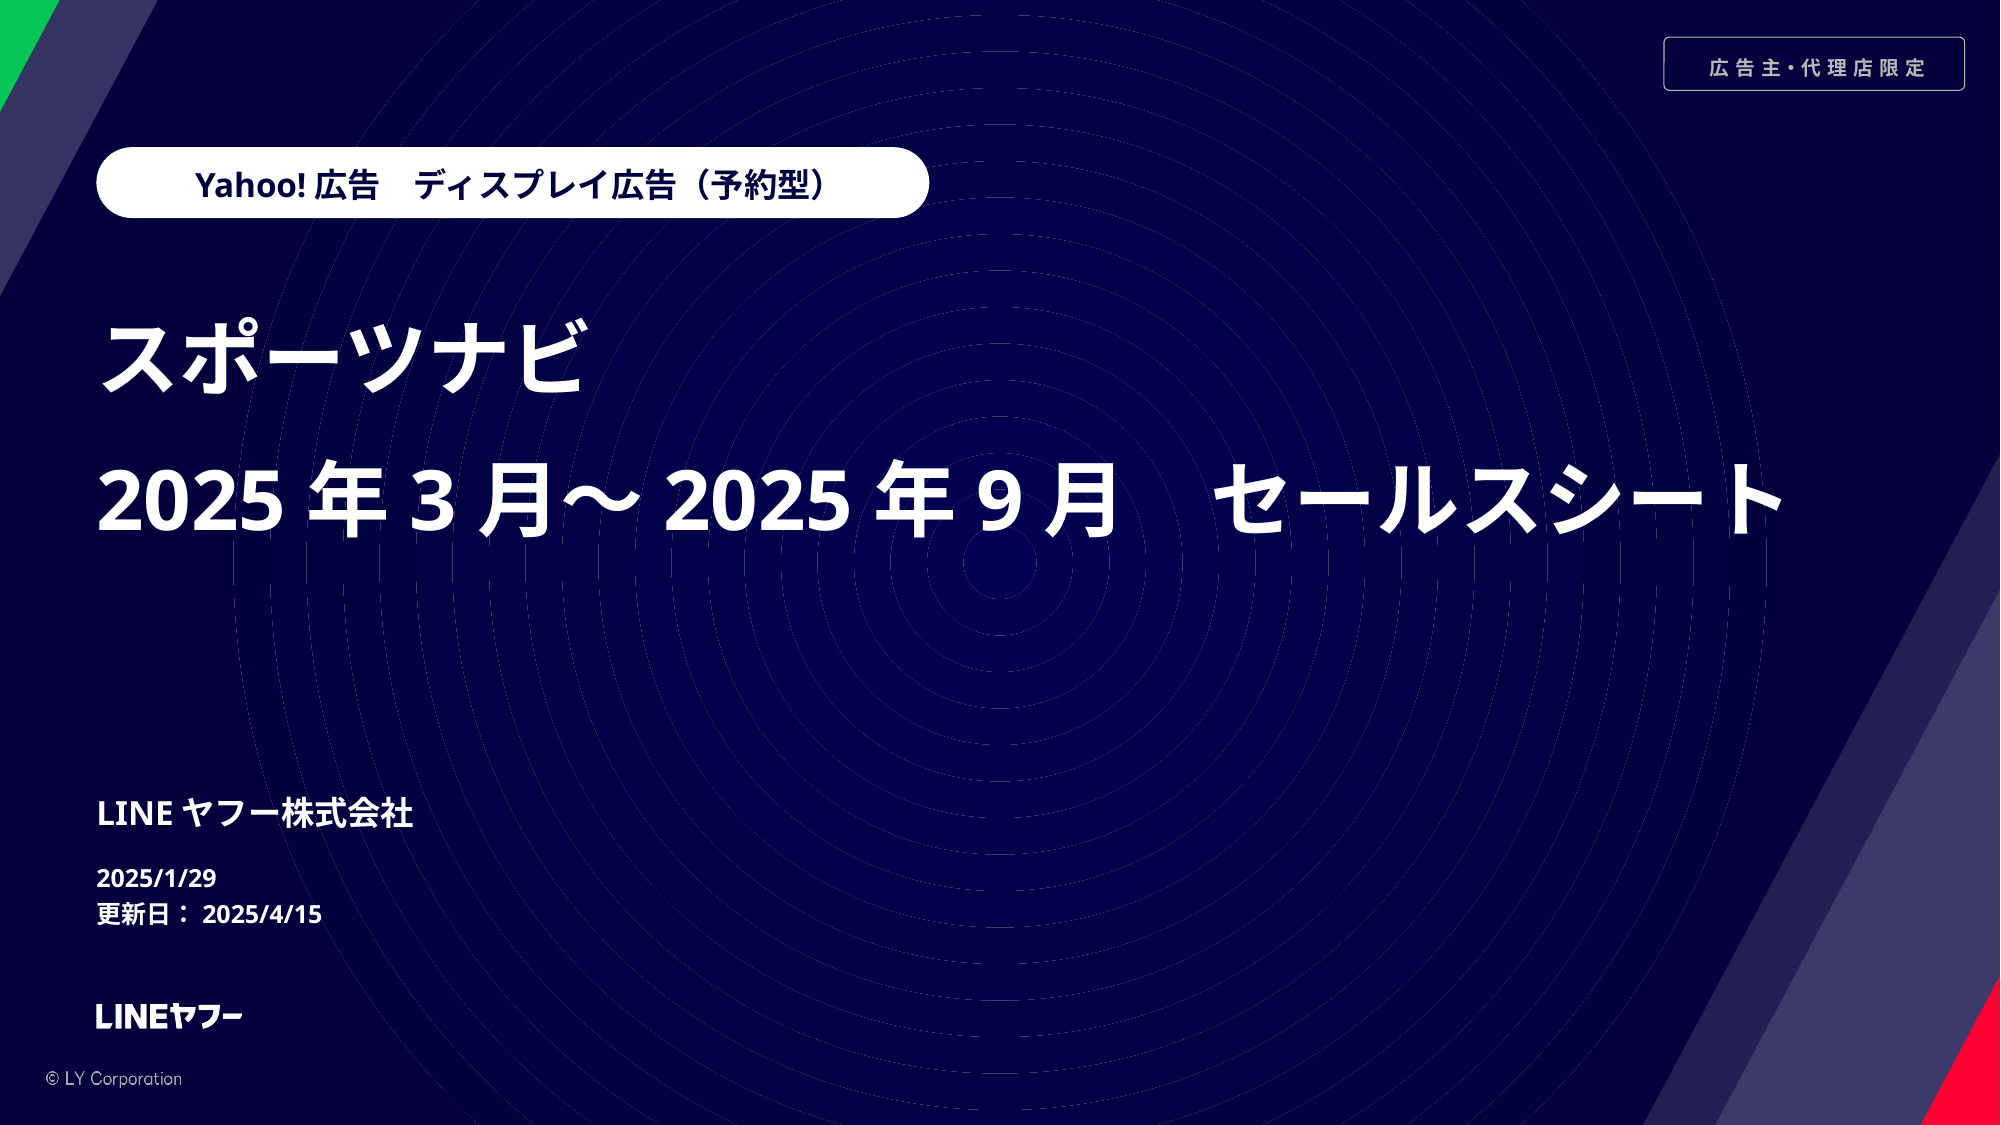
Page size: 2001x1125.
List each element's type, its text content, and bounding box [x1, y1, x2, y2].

list 2025/1/29 [96, 865, 293, 902]
picture [46, 1071, 181, 1088]
text_box 更新日：2025/4/15 [96, 902, 359, 948]
list LINEヤフー株式会社 [96, 723, 1552, 832]
list スポーツナビ 2025年3月～2025年9月 セールスシート [96, 268, 1904, 547]
